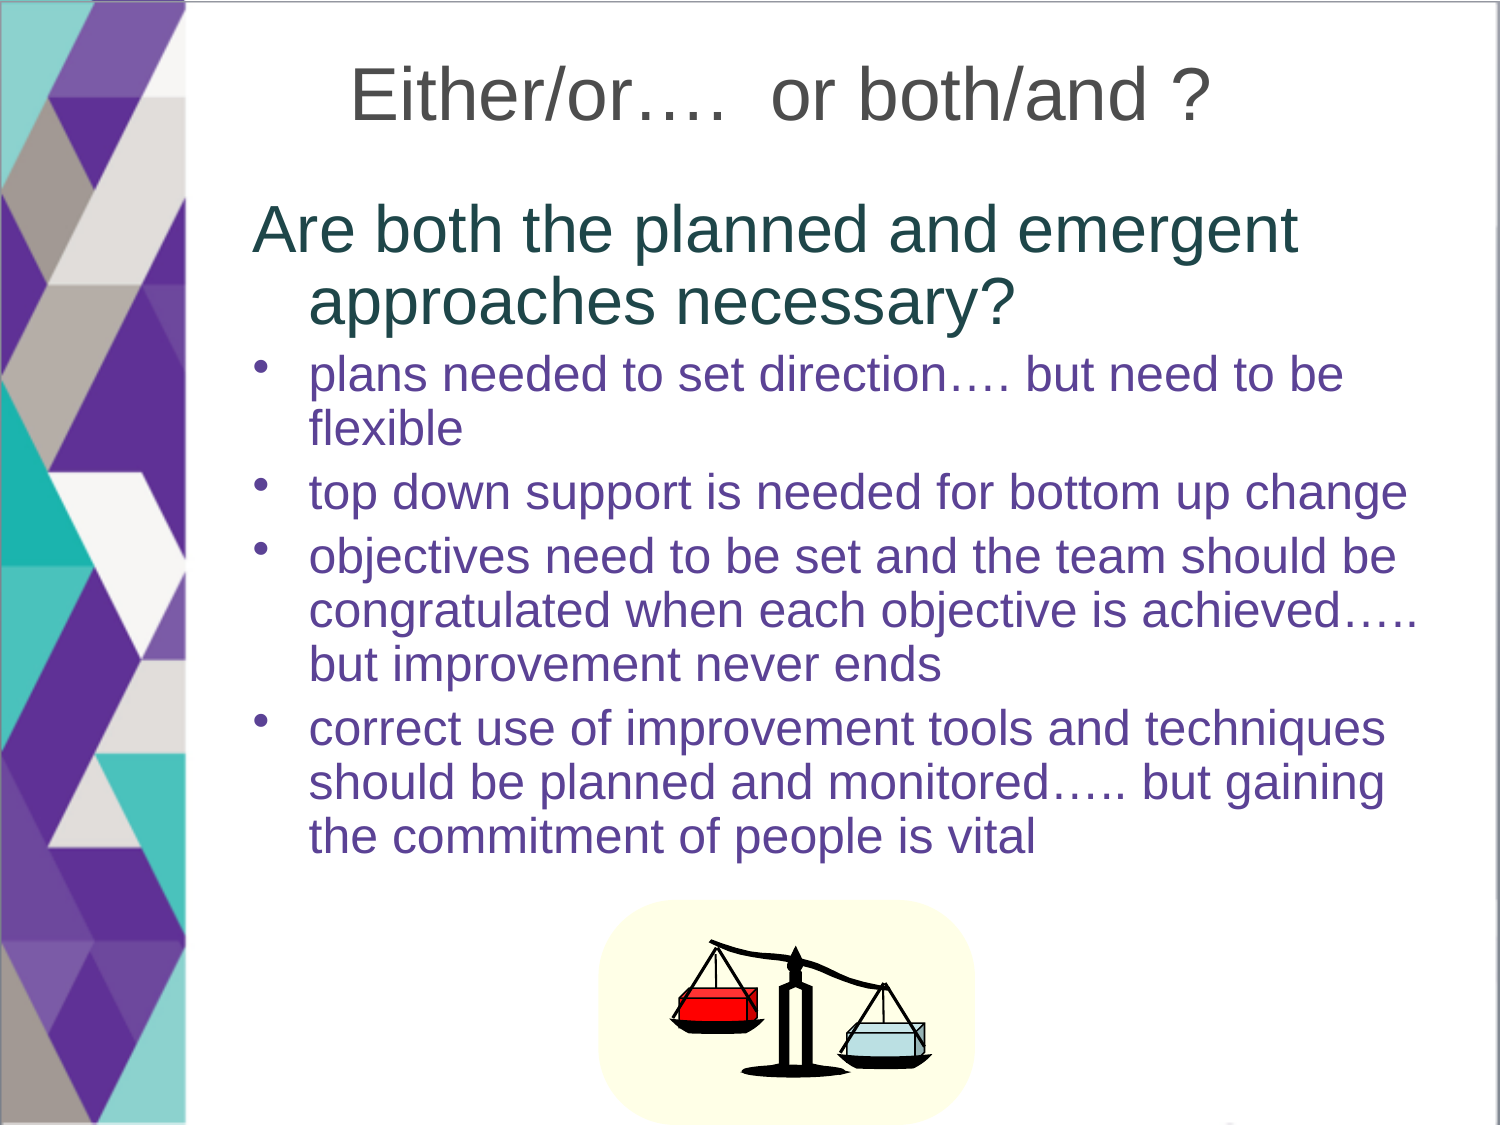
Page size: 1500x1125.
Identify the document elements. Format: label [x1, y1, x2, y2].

text_box [598, 899, 976, 1125]
picture [0, 0, 1500, 1125]
